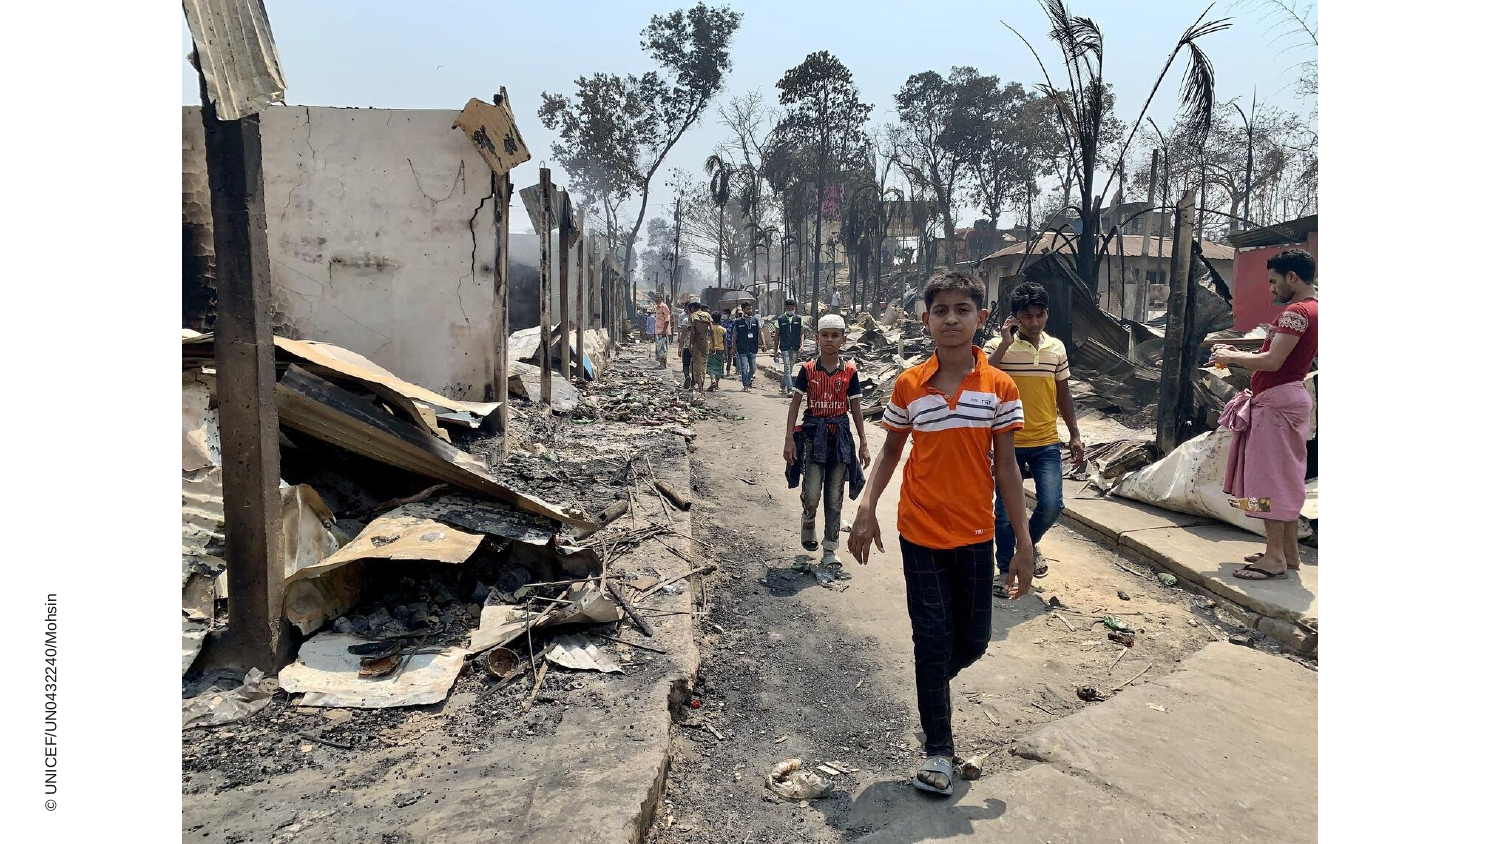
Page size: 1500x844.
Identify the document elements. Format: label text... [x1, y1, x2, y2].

picture [181, 0, 1319, 844]
subtitle © UNICEF/UN0432240/Mohsin [27, 577, 77, 828]
